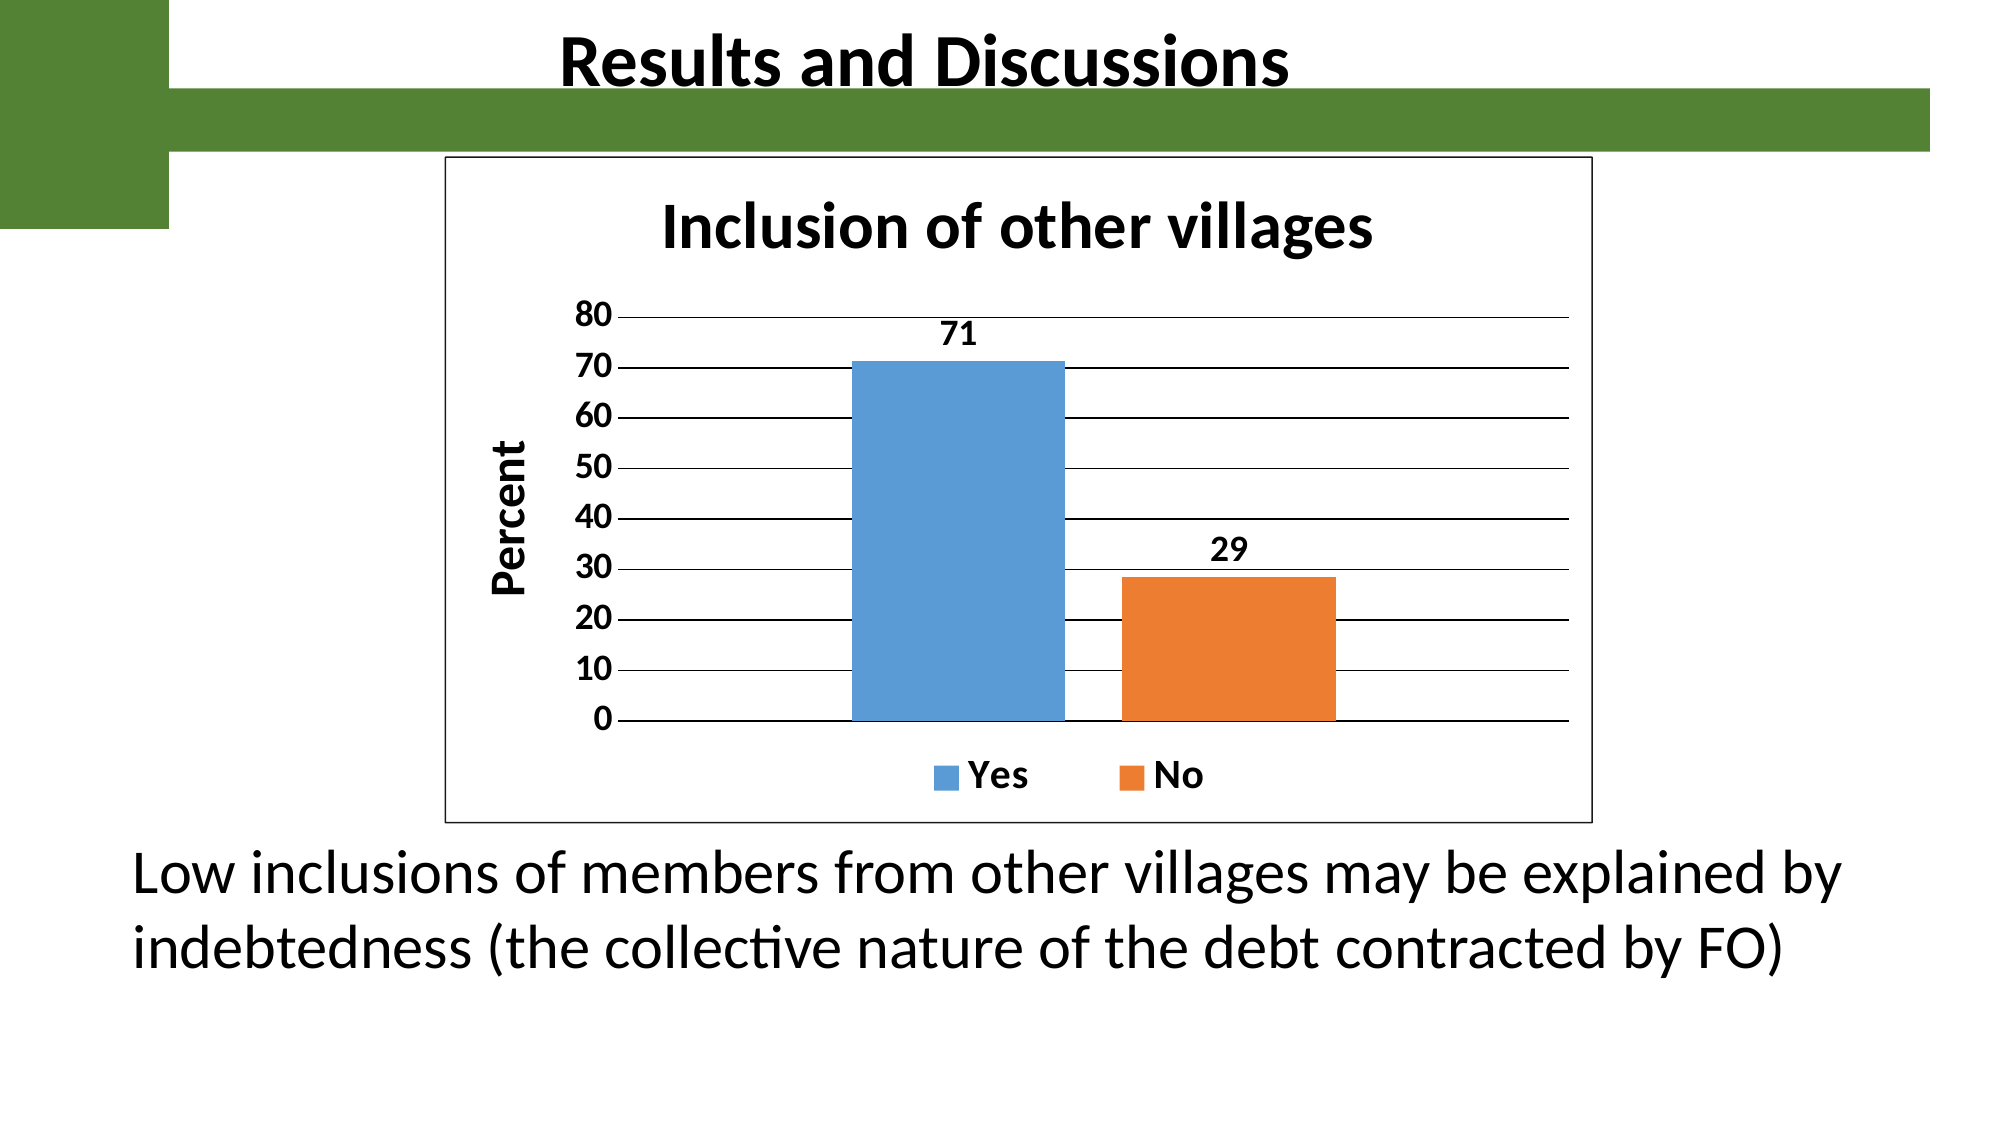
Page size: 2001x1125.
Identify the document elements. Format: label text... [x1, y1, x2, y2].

text_box Low inclusions of members from other villages may be explained by indebtedness (the collective nature of the debt contracted by FO) [118, 823, 1900, 989]
chart [444, 156, 1593, 824]
text_box [169, 88, 1930, 152]
text_box [0, 0, 169, 229]
text_box Results and Discussions [297, 4, 1553, 109]
